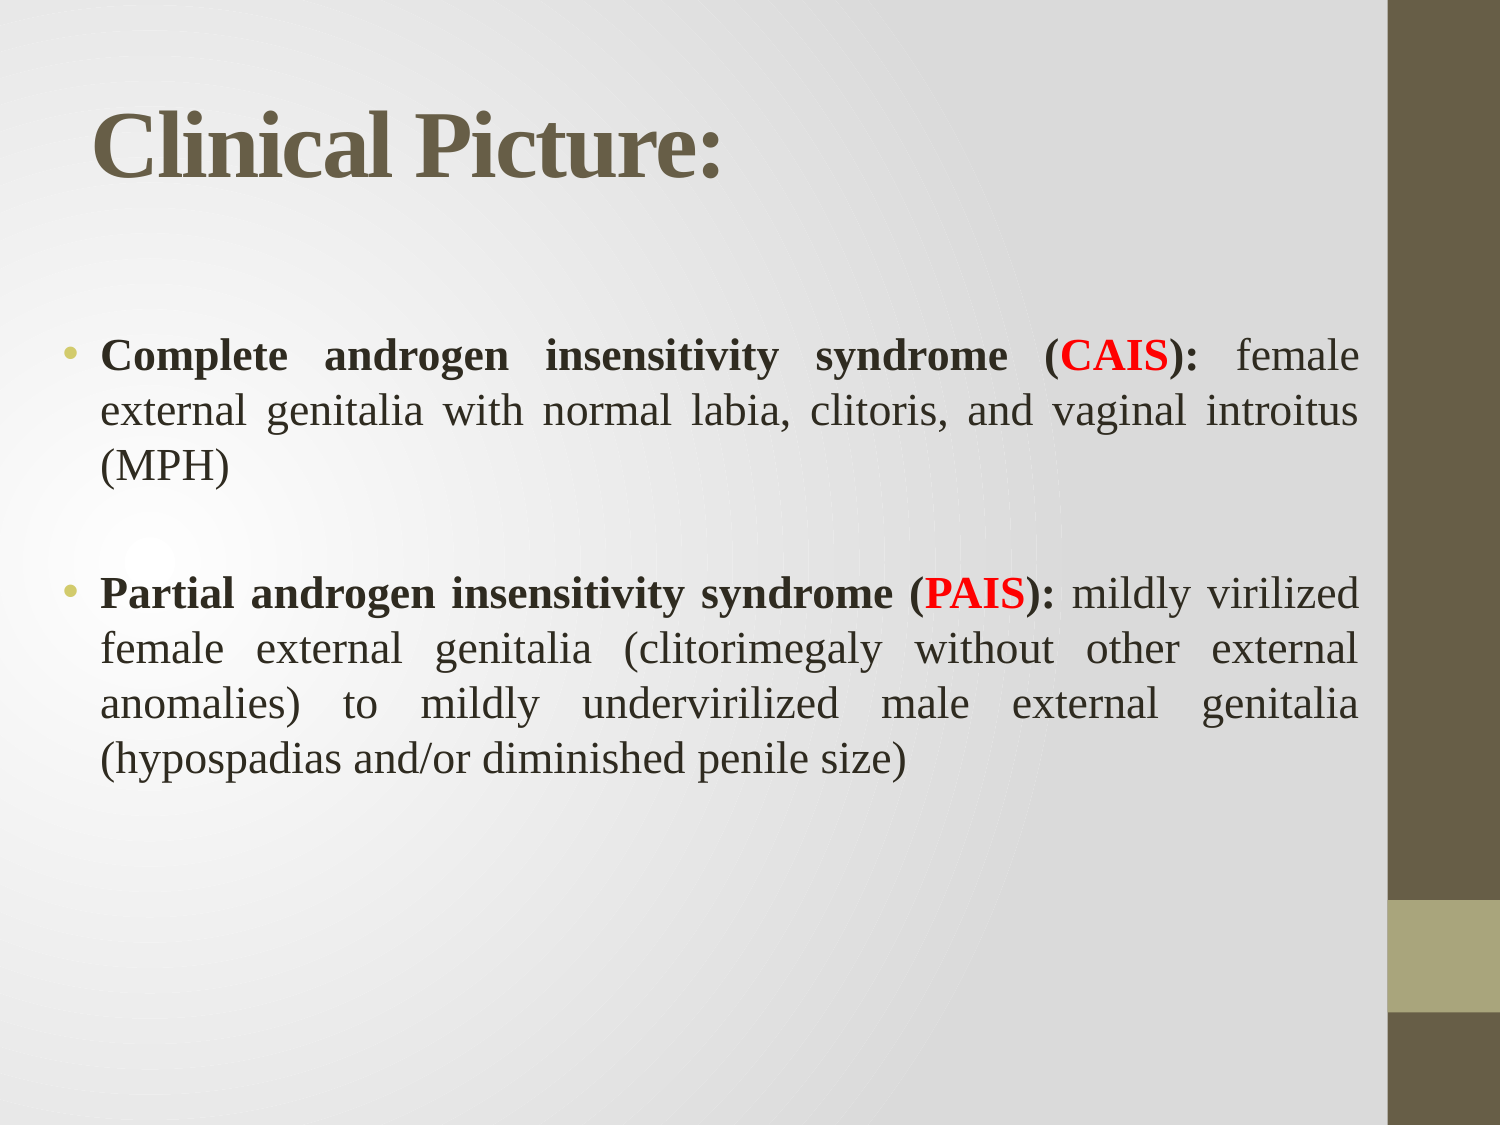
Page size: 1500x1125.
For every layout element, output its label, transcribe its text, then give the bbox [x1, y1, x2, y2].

list Complete androgen insensitivity syndrome (CAIS): female external genitalia with normal labia, clitoris, and vaginal introitus (MPH) Partial androgen insensitivity syndrome (PAIS): mildly virilized female external genitalia (clitorimegaly without other external anomalies) to mildly undervirilized male external genitalia (hypospadias and/or diminished penile size) [37, 317, 1375, 1038]
title Clinical Picture: [75, 45, 1325, 233]
